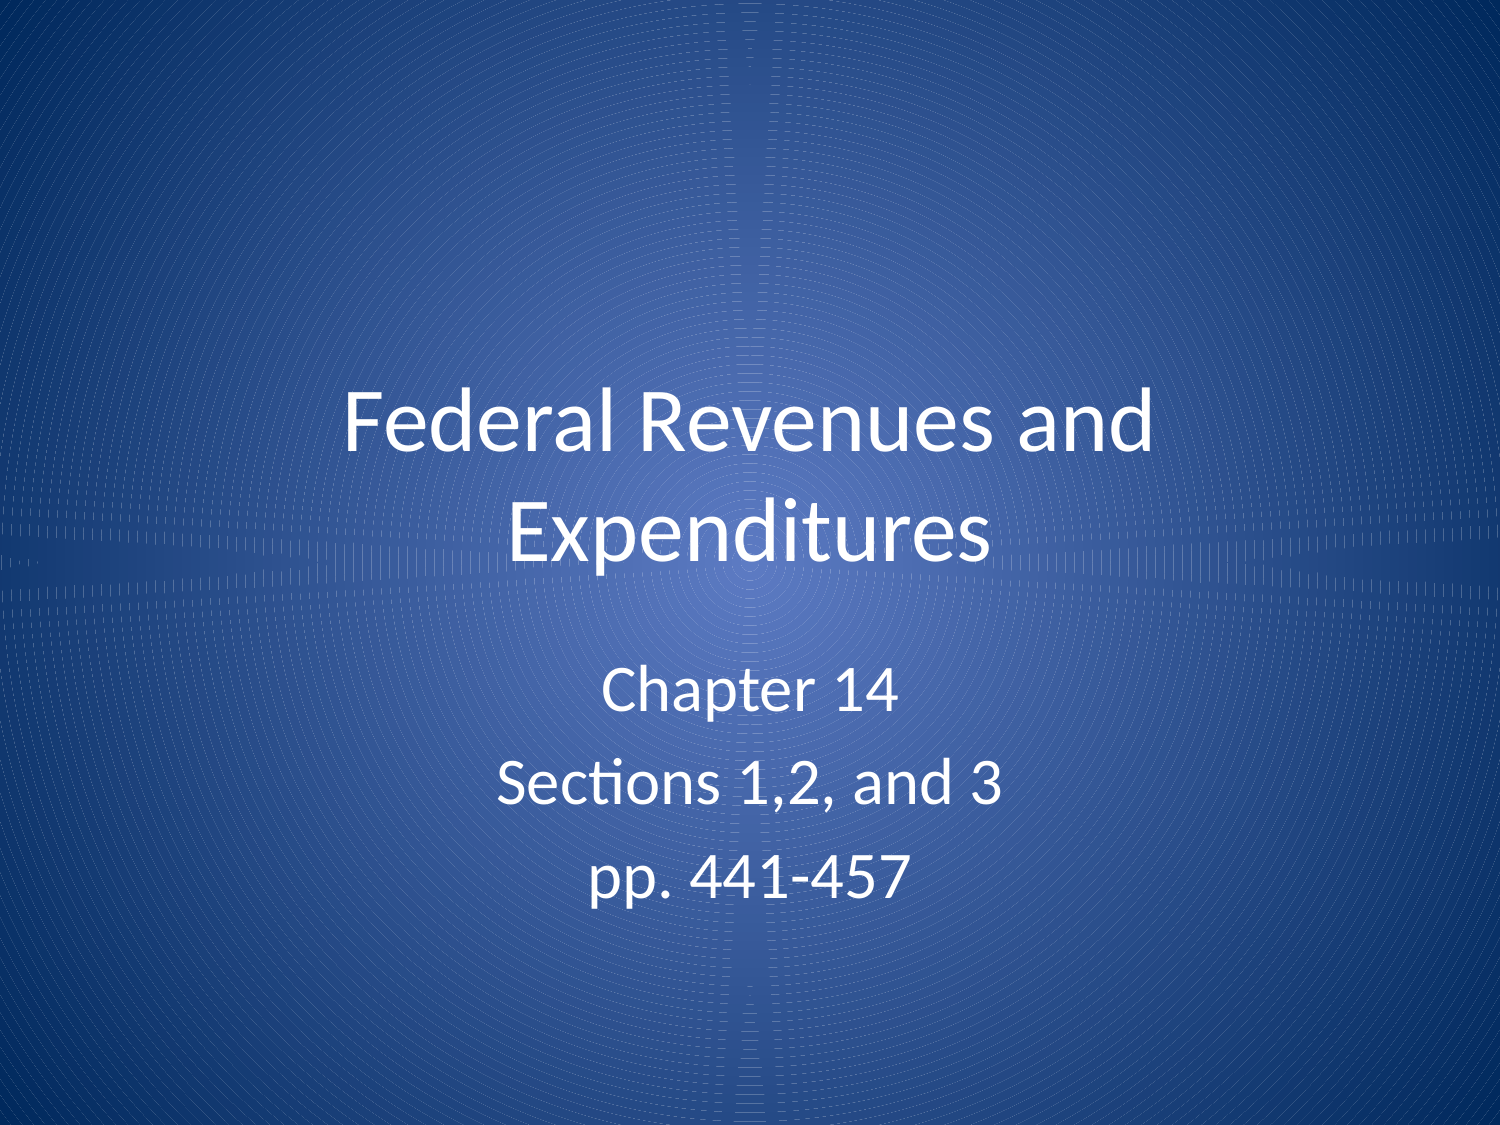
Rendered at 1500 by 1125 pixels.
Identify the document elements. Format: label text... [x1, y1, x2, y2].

title Federal Revenues and Expenditures [112, 349, 1388, 591]
subtitle Chapter 14 Sections 1,2, and 3 pp. 441-457 [225, 637, 1275, 925]
